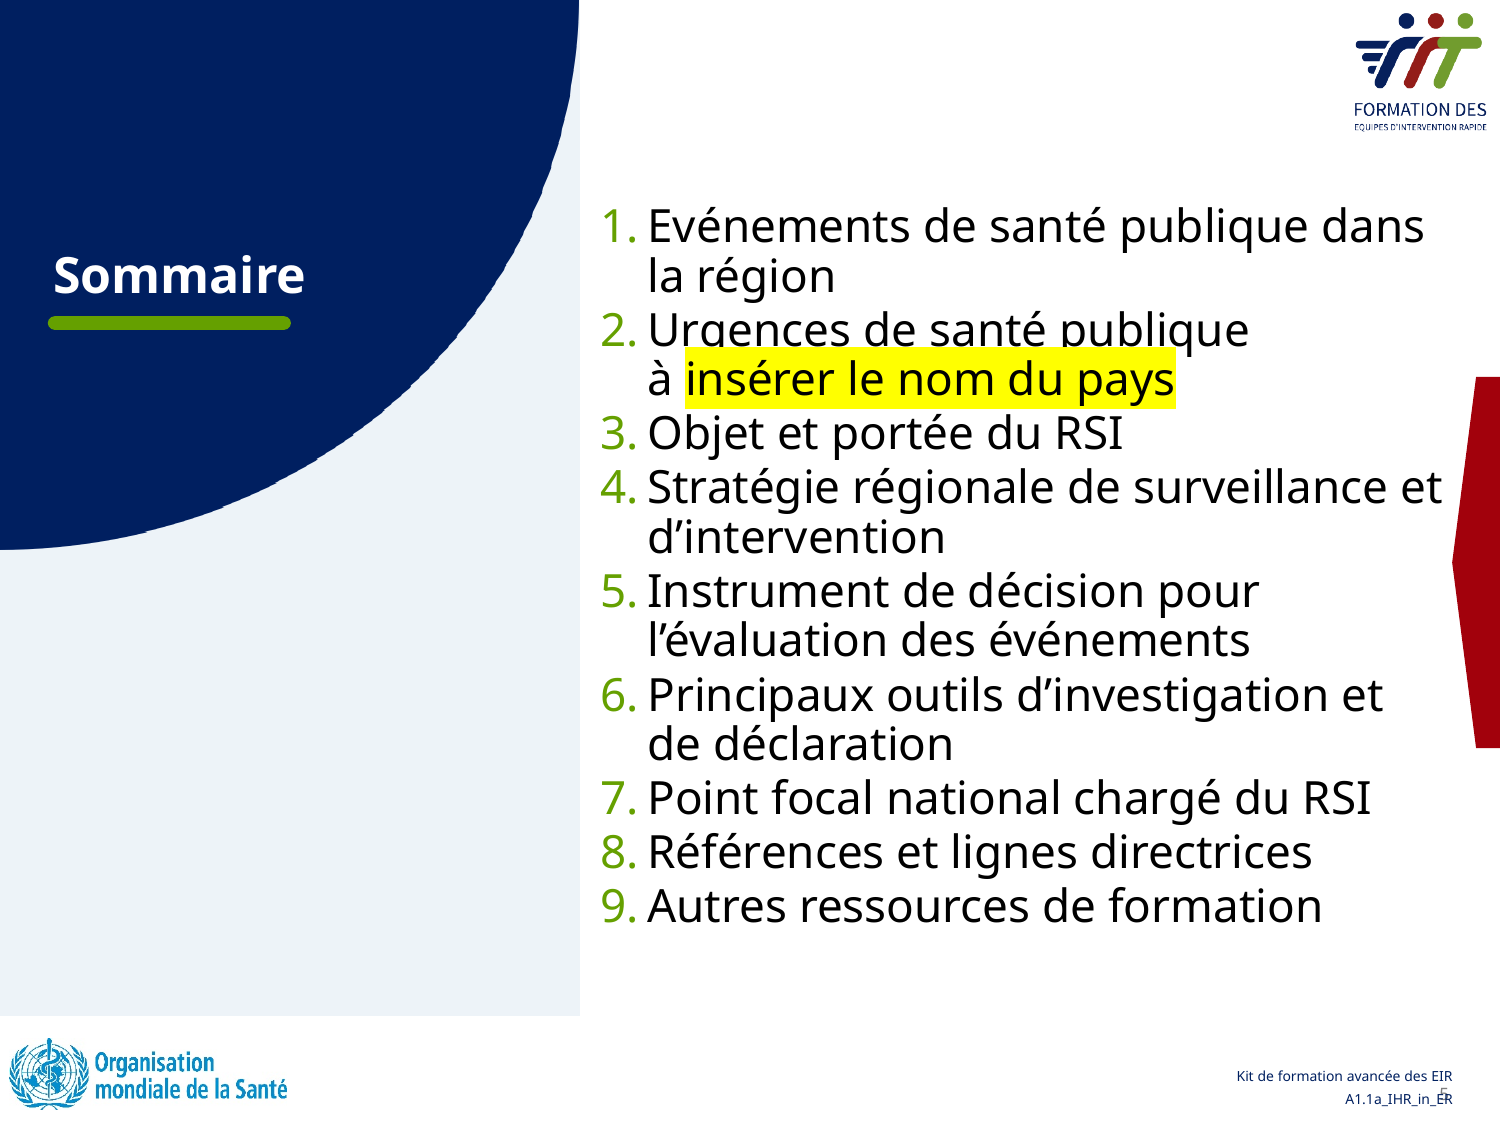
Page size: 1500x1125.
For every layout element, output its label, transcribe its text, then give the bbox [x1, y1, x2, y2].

list Evénements de santé publique dans la région Urgences de santé publique à insérer le nom du pays Objet et portée du RSI Stratégie régionale de surveillance et d’intervention Instrument de décision pour l’évaluation des événements Principaux outils d’investigation et de déclaration Point focal national chargé du RSI Références et lignes directrices Autres ressources de formation [599, 202, 1450, 953]
picture [9, 1038, 287, 1110]
picture [50, 1051, 56, 1060]
picture [0, 0, 580, 1018]
picture [1354, 12, 1487, 132]
title Sommaire [53, 249, 455, 445]
text_box [47, 316, 291, 330]
